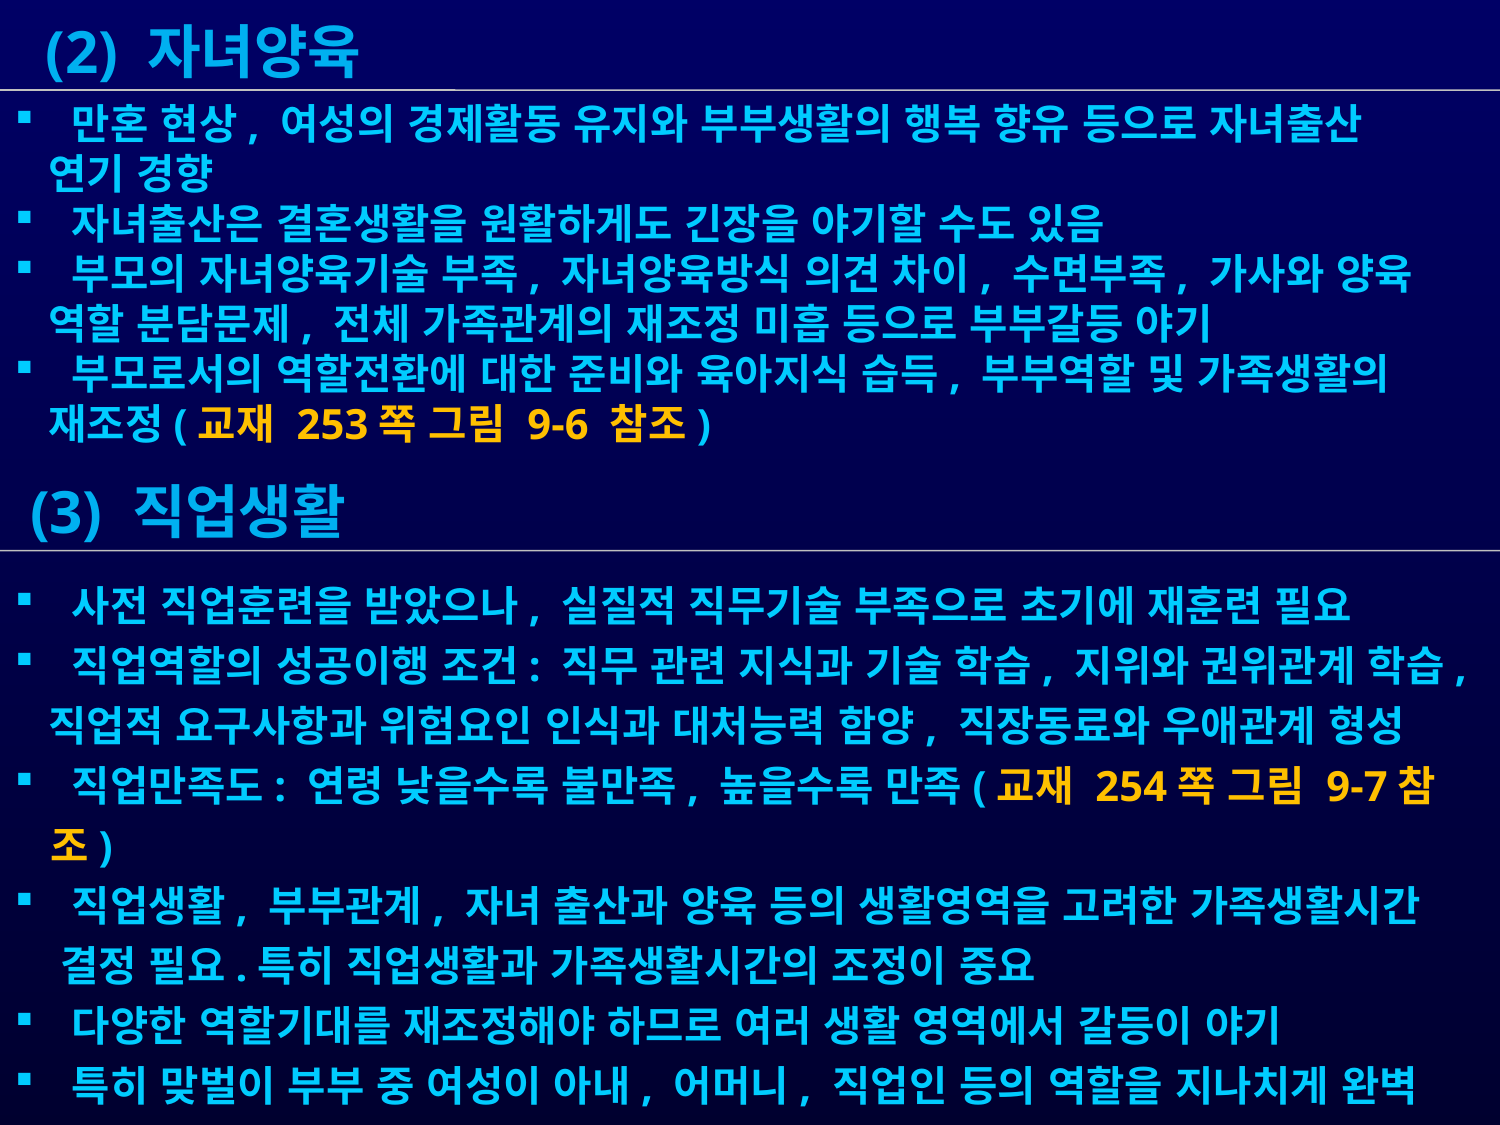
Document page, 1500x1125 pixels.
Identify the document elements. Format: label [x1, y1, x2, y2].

text_box [0, 7, 1500, 1124]
